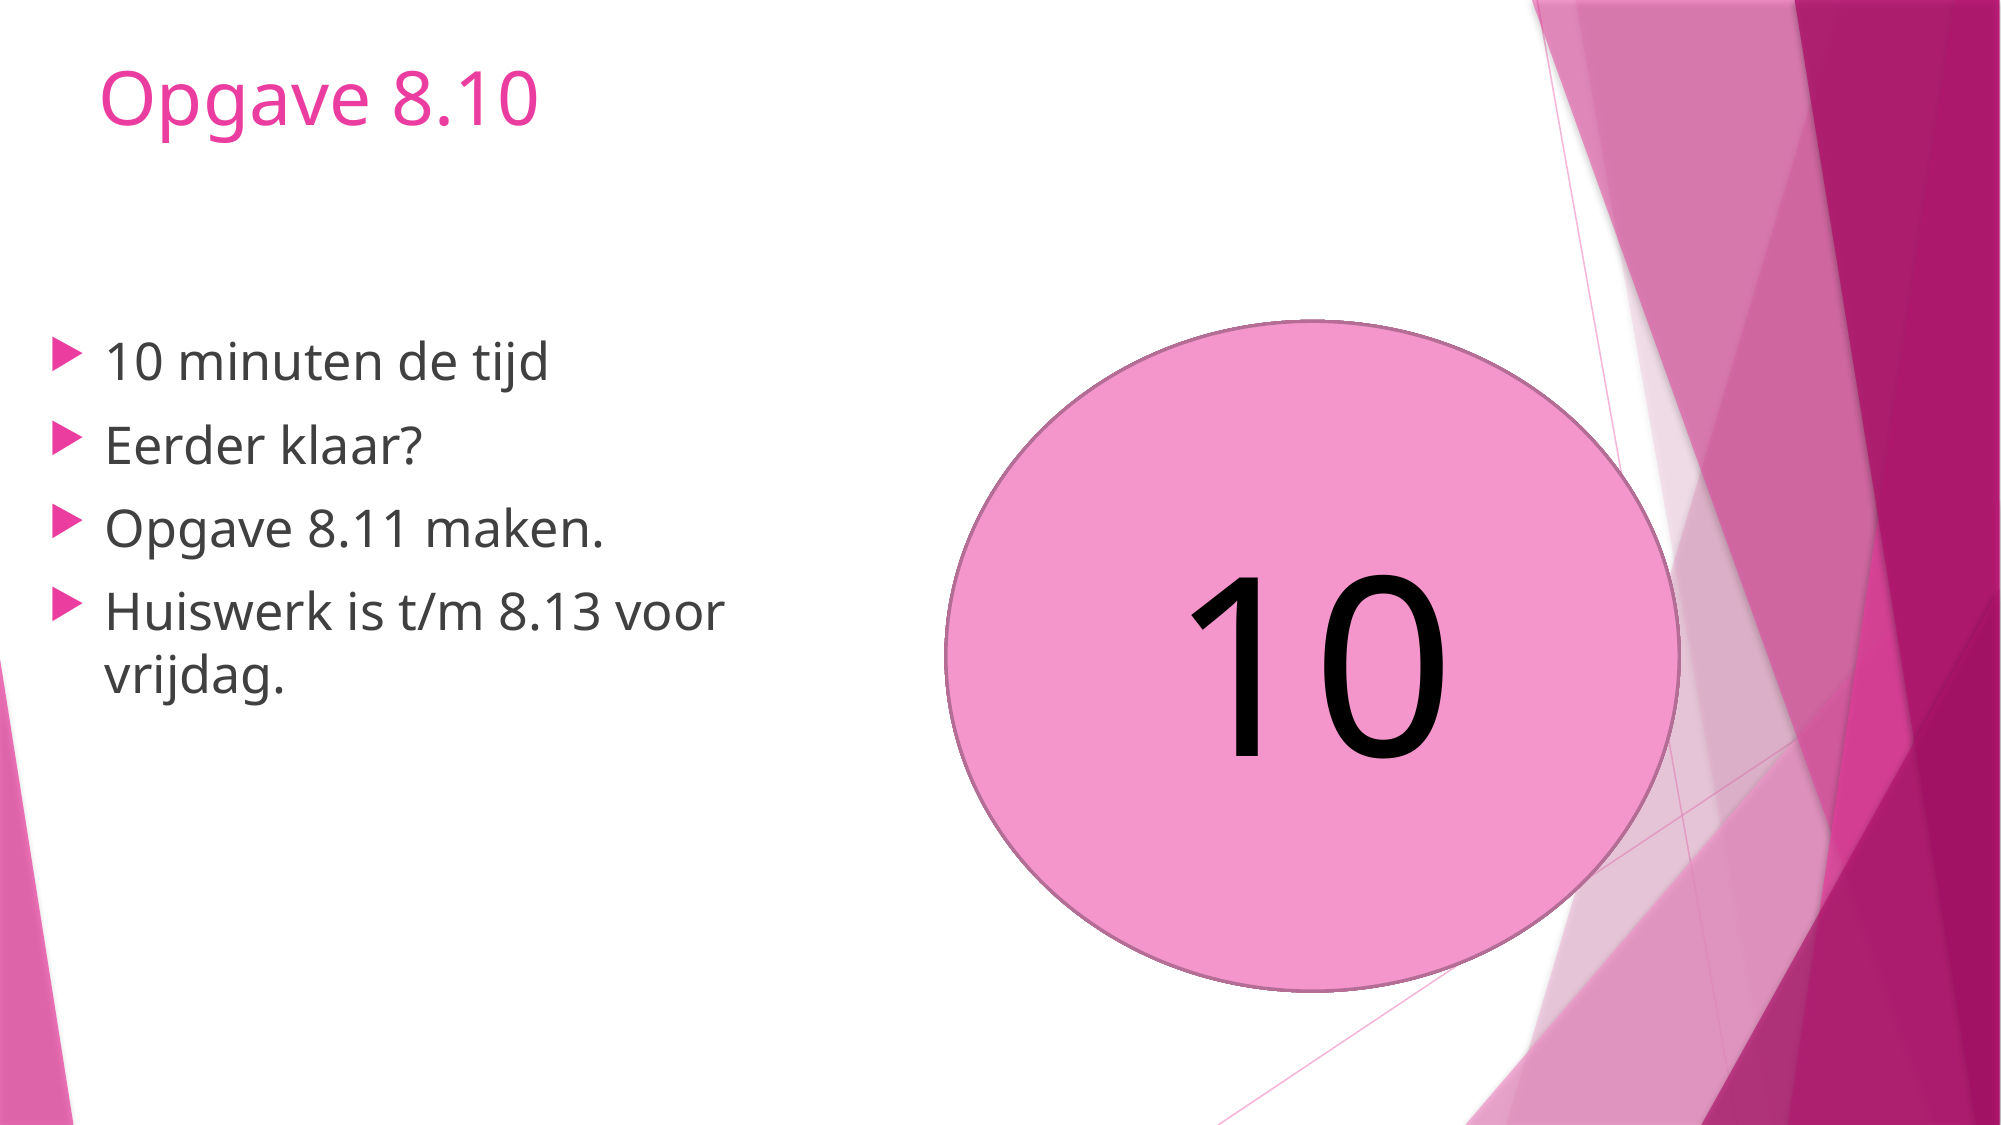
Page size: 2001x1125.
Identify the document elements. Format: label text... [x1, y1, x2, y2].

text_box 10 [944, 319, 1681, 993]
list 10 minuten de tijd Eerder klaar? Opgave 8.11 maken. Huiswerk is t/m 8.13 voor vrijdag. [33, 321, 818, 1013]
title Opgave 8.10 [83, 42, 1494, 260]
